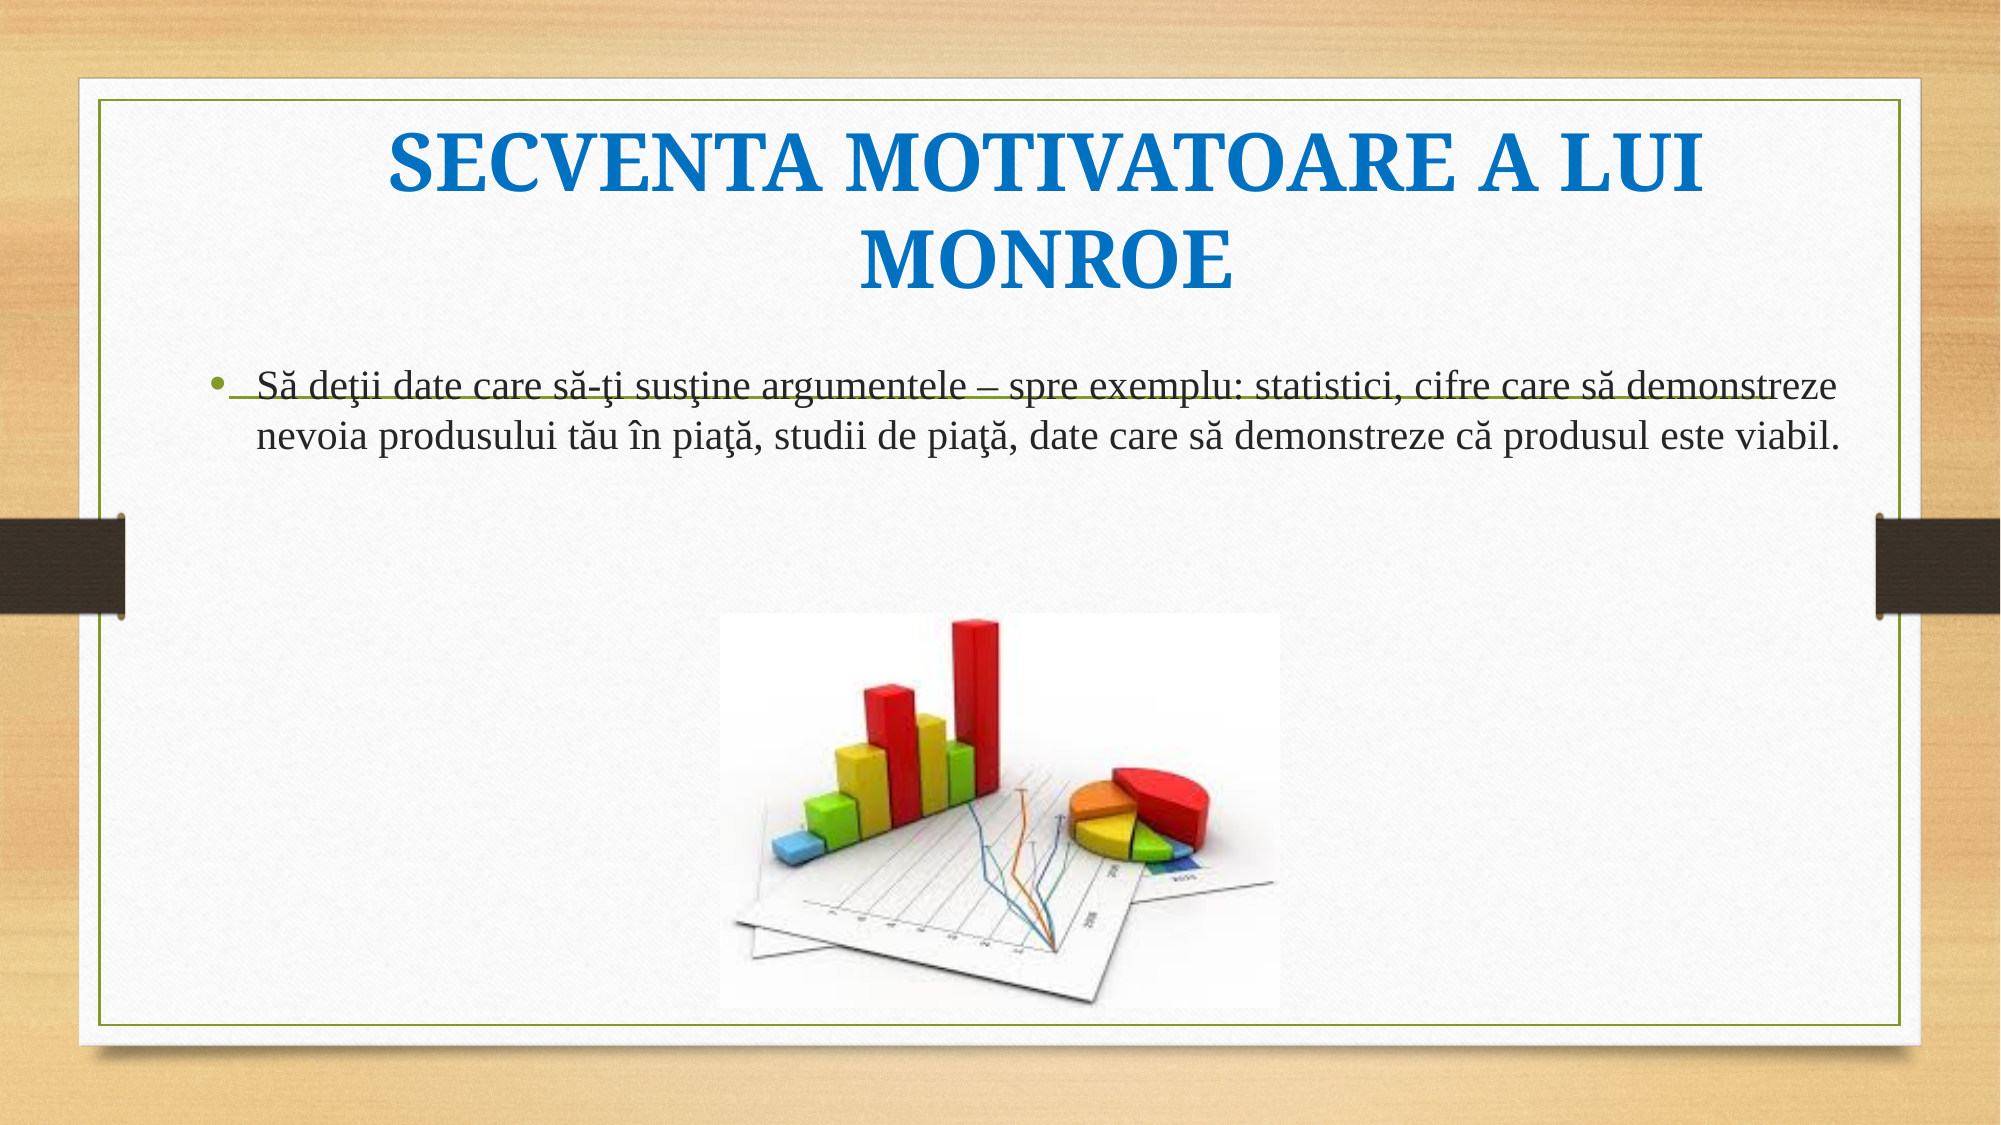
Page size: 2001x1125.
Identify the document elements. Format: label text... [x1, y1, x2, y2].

title SECVENTA MOTIVATOARE A LUI MONROE [207, 102, 1888, 313]
picture [0, 0, 2001, 1125]
list Să deţii date care să-ţi susţine argumentele – spre exemplu: statistici, cifre care să demonstreze nevoia produsului tău în piaţă, studii de piaţă, date care să demonstreze că produsul este viabil. [194, 350, 1888, 970]
